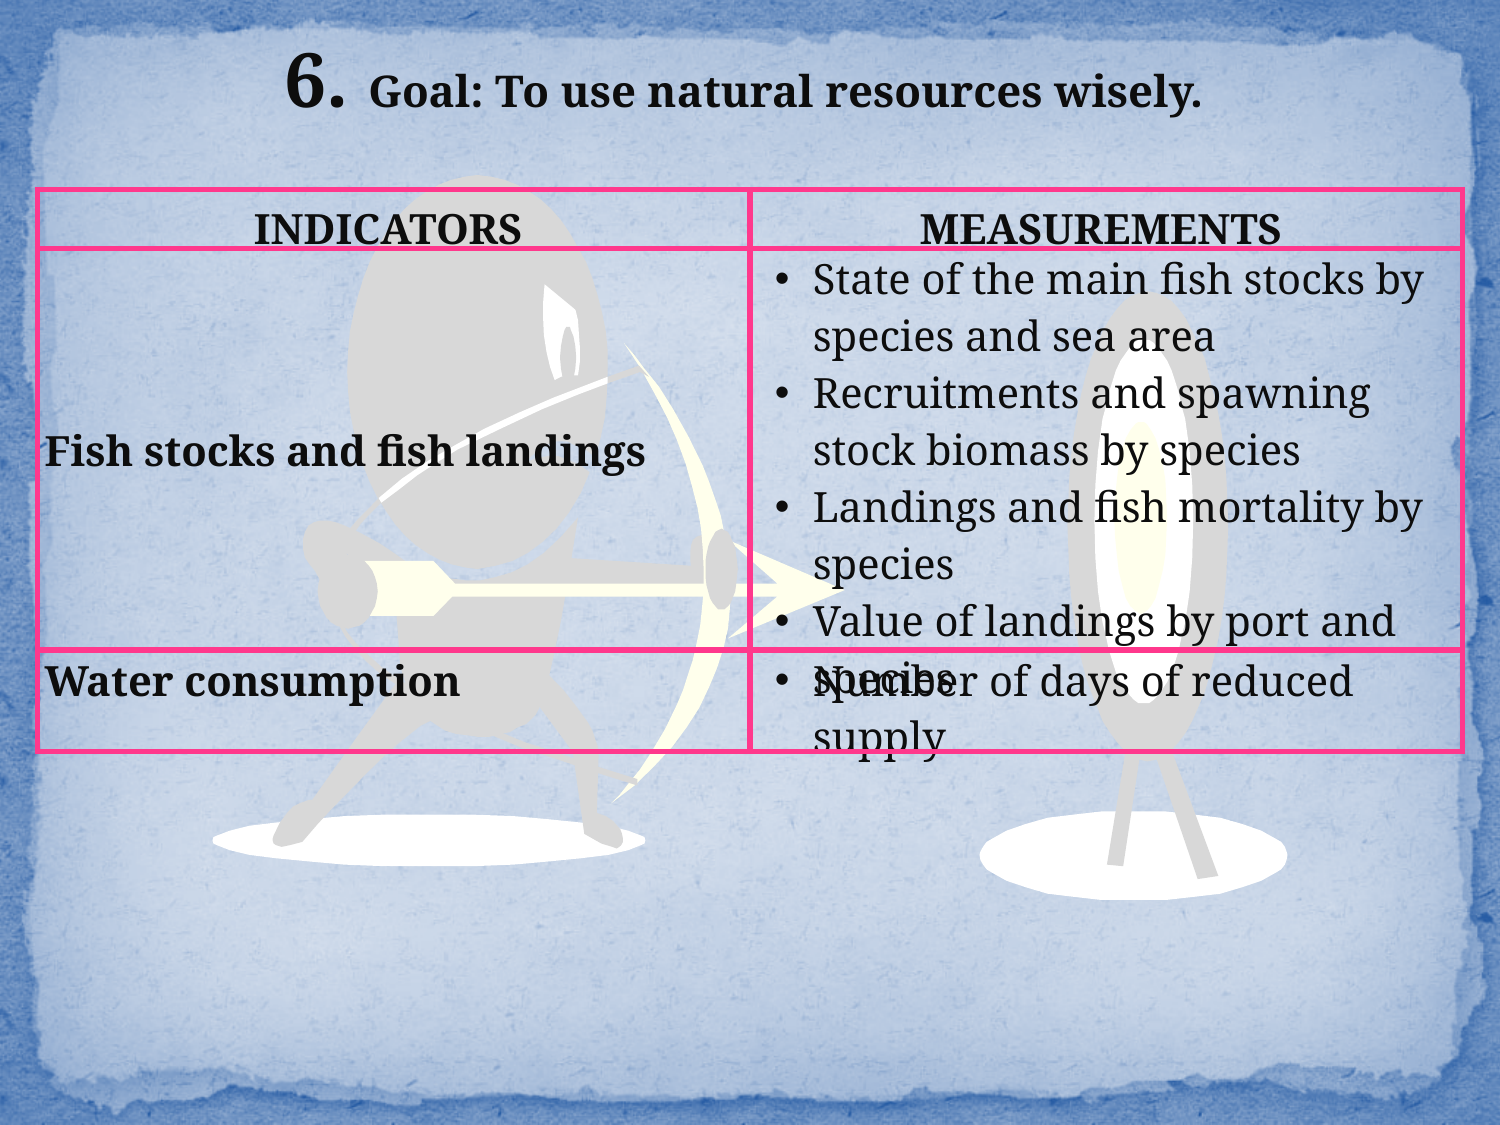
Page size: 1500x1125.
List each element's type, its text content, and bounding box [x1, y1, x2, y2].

table_cell Water consumption [40, 653, 207, 749]
table_cell Fish stocks and fish landings [40, 251, 207, 647]
table_header MEASUREMENTS [1291, 192, 1460, 246]
text_box 6. Goal: To use natural resources wisely. [37, 24, 1463, 183]
table_cell State of the main fish stocks by species and sea area Recruitments and spawning stock biomass by species Landings and fish mortality by species Value of landings by port and species [1291, 251, 1460, 647]
table_header INDICATORS [40, 192, 207, 246]
picture [212, 174, 1288, 901]
table_cell Number of days of reduced supply [1291, 653, 1460, 749]
